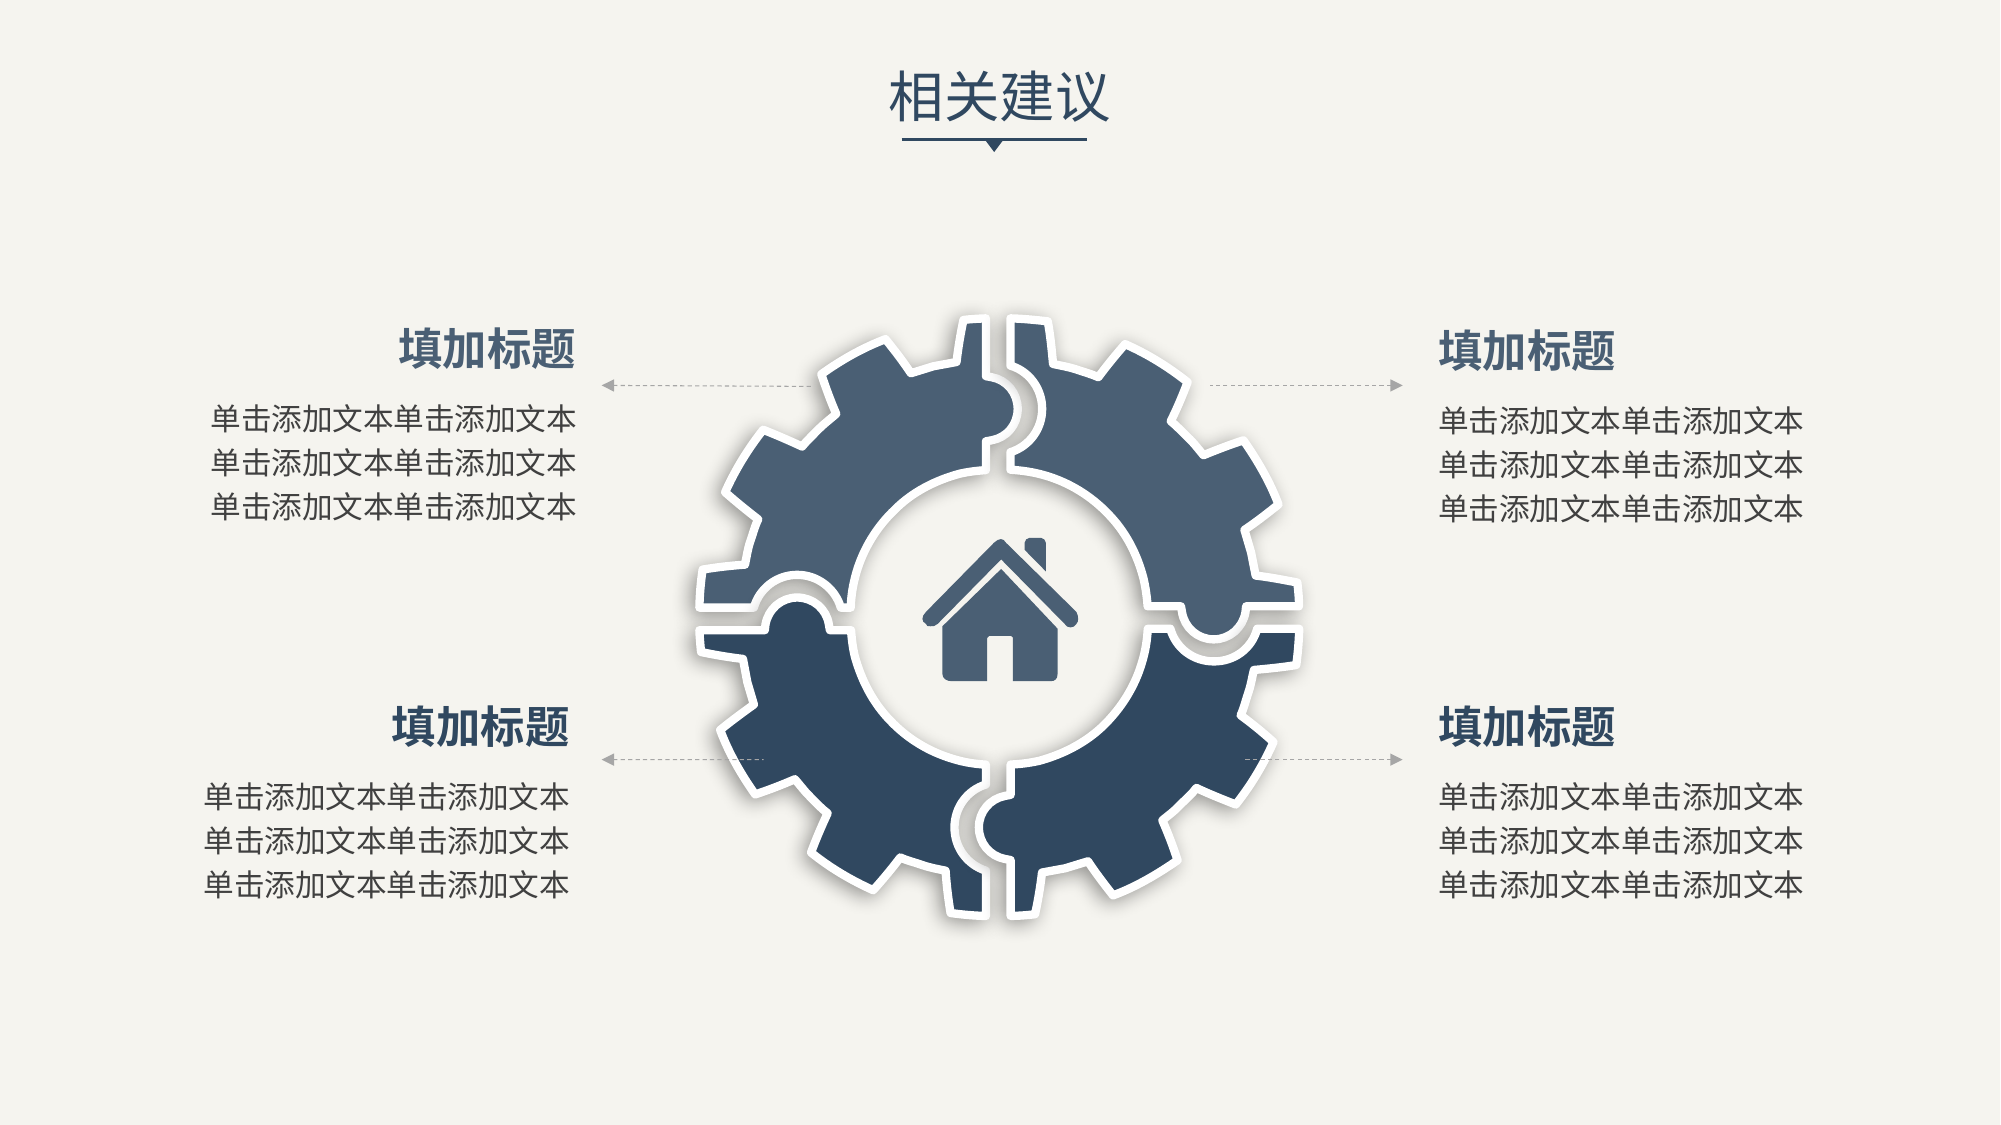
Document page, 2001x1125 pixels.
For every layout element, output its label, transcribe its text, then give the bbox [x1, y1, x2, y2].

text_box [1010, 318, 1300, 640]
text_box [699, 597, 986, 917]
text_box 填加标题 单击添加文本单击添加文本单击添加文本单击添加文本单击添加文本单击添加文本 [157, 689, 590, 957]
text_box [699, 318, 1018, 608]
text_box [1385, 379, 1403, 392]
text_box [922, 539, 1079, 628]
text_box 填加标题 单击添加文本单击添加文本单击添加文本单击添加文本单击添加文本单击添加文本 [164, 310, 597, 578]
text_box [942, 568, 1058, 682]
text_box 填加标题 单击添加文本单击添加文本单击添加文本单击添加文本单击添加文本单击添加文本 [1418, 312, 1851, 580]
text_box [978, 628, 1300, 916]
text_box [601, 379, 620, 392]
text_box 填加标题 单击添加文本单击添加文本单击添加文本单击添加文本单击添加文本单击添加文本 [1418, 688, 1851, 956]
text_box [601, 753, 620, 766]
text_box [1024, 537, 1046, 572]
text_box [1385, 753, 1403, 766]
text_box 相关建议 [874, 55, 1126, 137]
